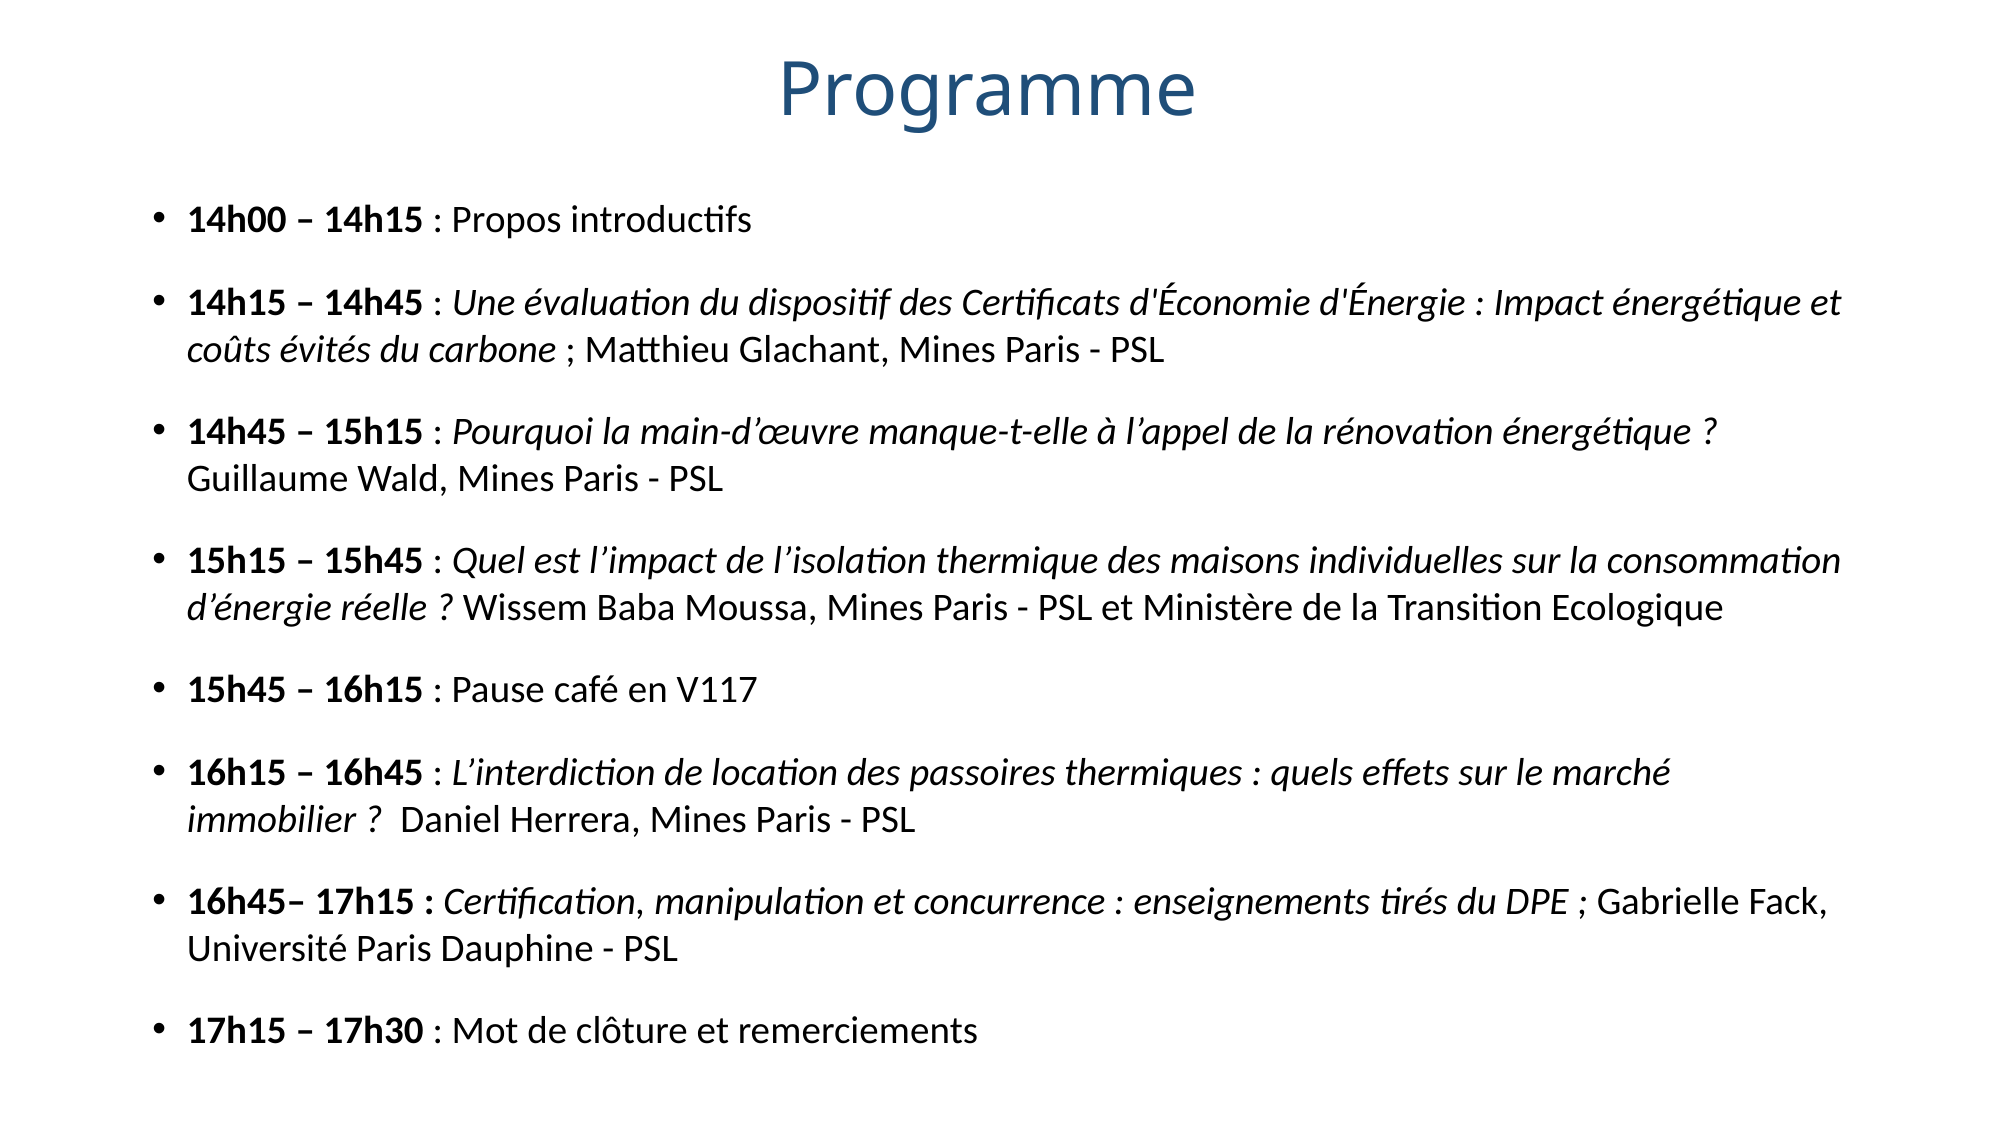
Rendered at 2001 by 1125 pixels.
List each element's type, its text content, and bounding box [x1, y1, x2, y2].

title Programme [125, 0, 1850, 200]
list 14h00 – 14h15 : Propos introductifs 14h15 – 14h45 : Une évaluation du dispositif des Certificats d'Économie d'Énergie : Impact énergétique et coûts évités du carbone ; Matthieu Glachant, Mines Paris - PSL 14h45 – 15h15 : Pourquoi la main-d’œuvre manque-t-elle à l’appel de la rénovation énergétique ? Guillaume Wald, Mines Paris - PSL 15h15 – 15h45 : Quel est l’impact de l’isolation thermique des maisons individuelles sur la consommation d’énergie réelle ? Wissem Baba Moussa, Mines Paris - PSL et Ministère de la Transition Ecologique 15h45 – 16h15 : Pause café en V117 16h15 – 16h45 : L’interdiction de location des passoires thermiques : quels effets sur le marché immobilier ? Daniel Herrera, Mines Paris - PSL 16h45– 17h15 : Certification, manipulation et concurrence : enseignements tirés du DPE ; Gabrielle Fack, Université Paris Dauphine - PSL 17h15 – 17h30 : Mot de clôture et remerciements [137, 186, 1863, 1111]
